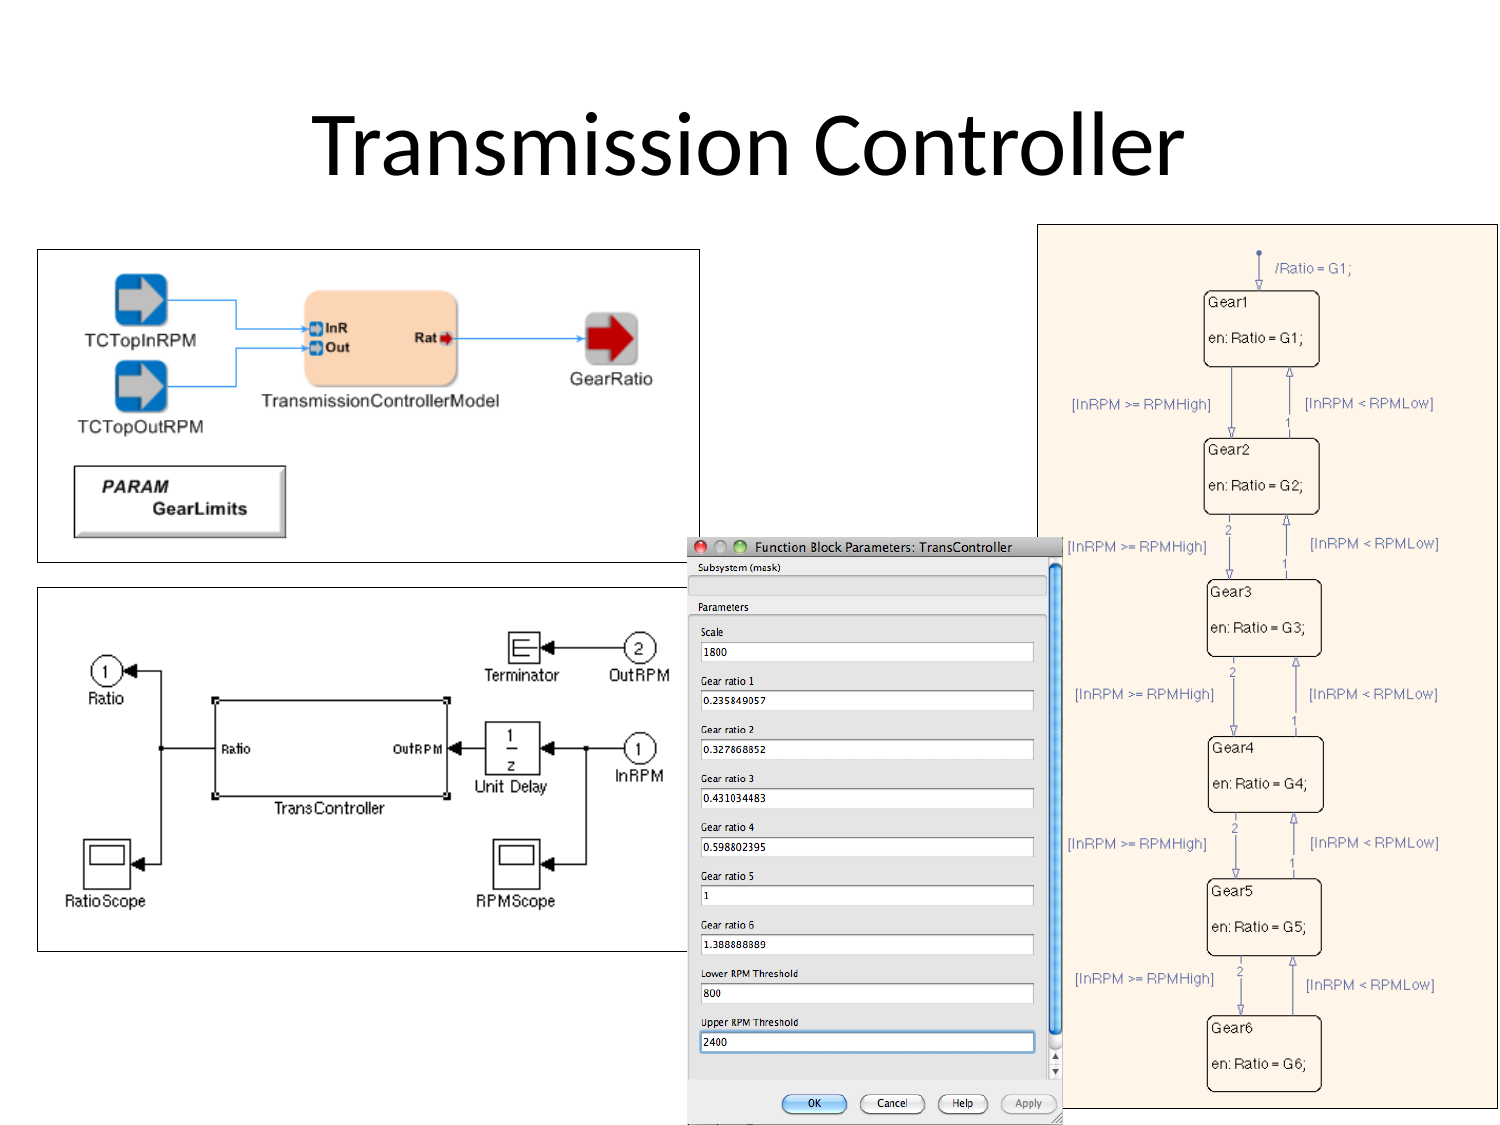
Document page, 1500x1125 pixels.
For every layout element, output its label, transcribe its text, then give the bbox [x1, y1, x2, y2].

title Transmission Controller [75, 45, 1425, 233]
picture [37, 224, 1498, 1125]
